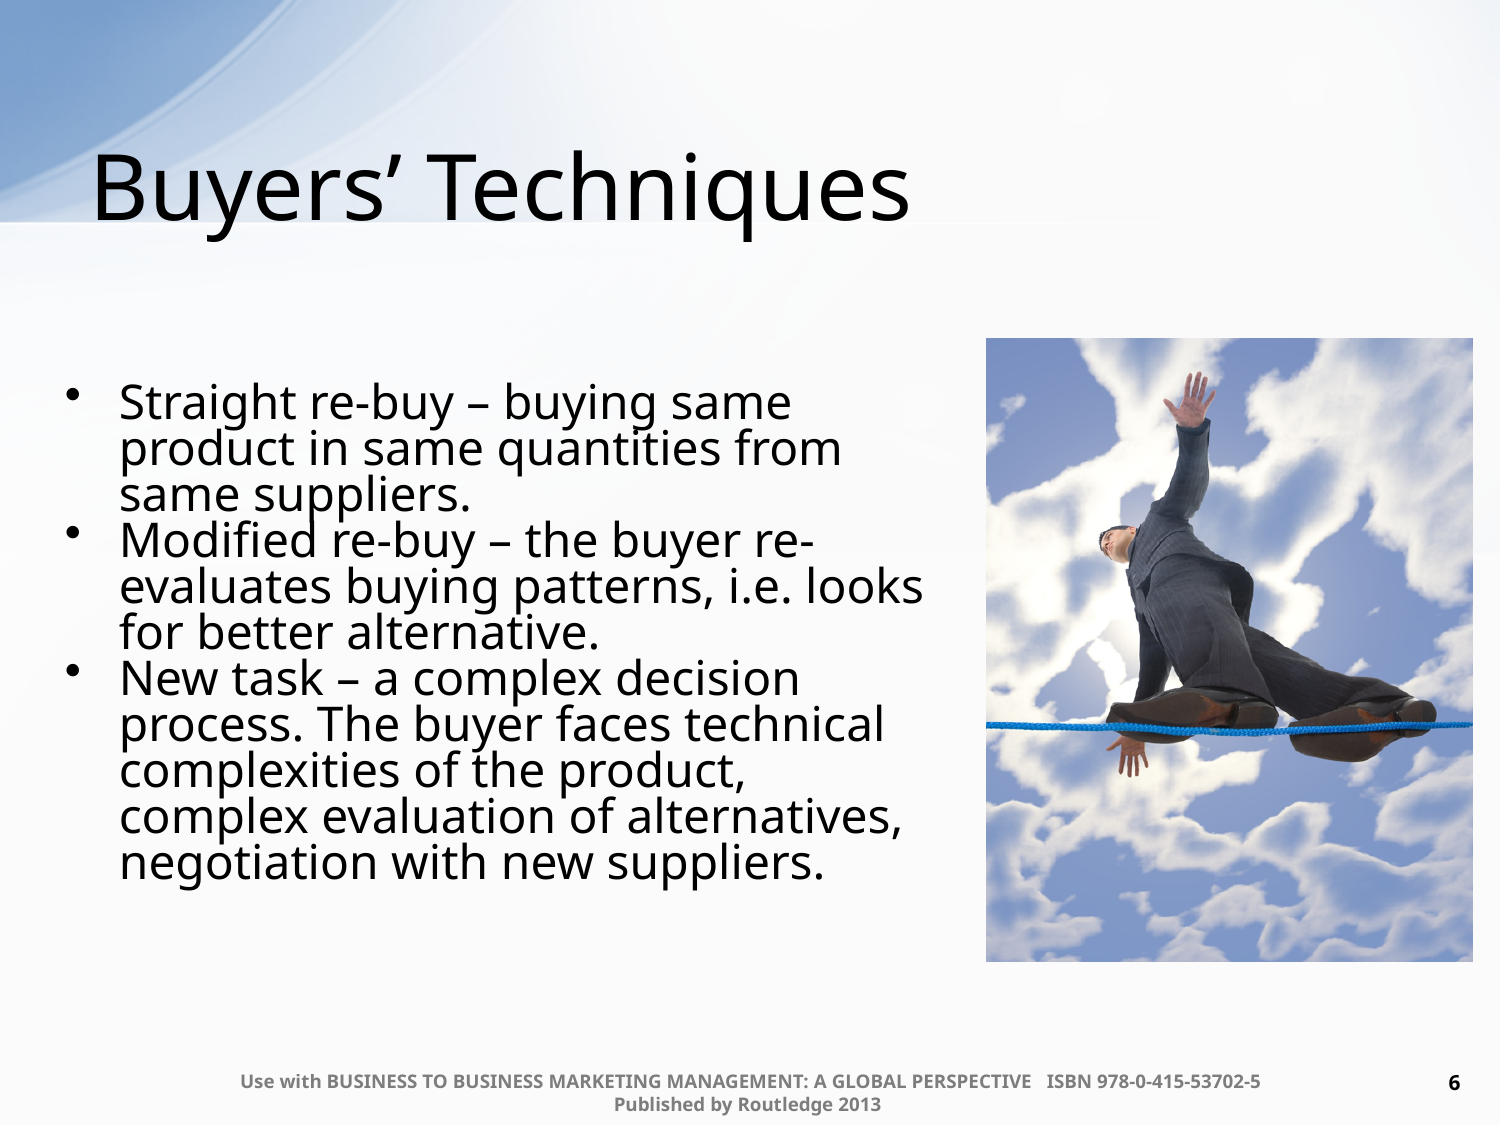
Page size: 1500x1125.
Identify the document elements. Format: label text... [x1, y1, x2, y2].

title Buyers’ Techniques [75, 58, 1425, 247]
text_box Use with BUSINESS TO BUSINESS MARKETING MANAGEMENT: A GLOBAL PERSPECTIVE ISBN 978-0-415-53702-5 Published by Routledge 2013 [0, 1062, 1500, 1125]
list Straight re-buy – buying same product in same quantities from same suppliers. Modified re-buy – the buyer re-evaluates buying patterns, i.e. looks for better alternative. New task – a complex decision process. The buyer faces technical complexities of the product, complex evaluation of alternatives, negotiation with new suppliers. [50, 375, 962, 900]
picture [0, 0, 1500, 1062]
